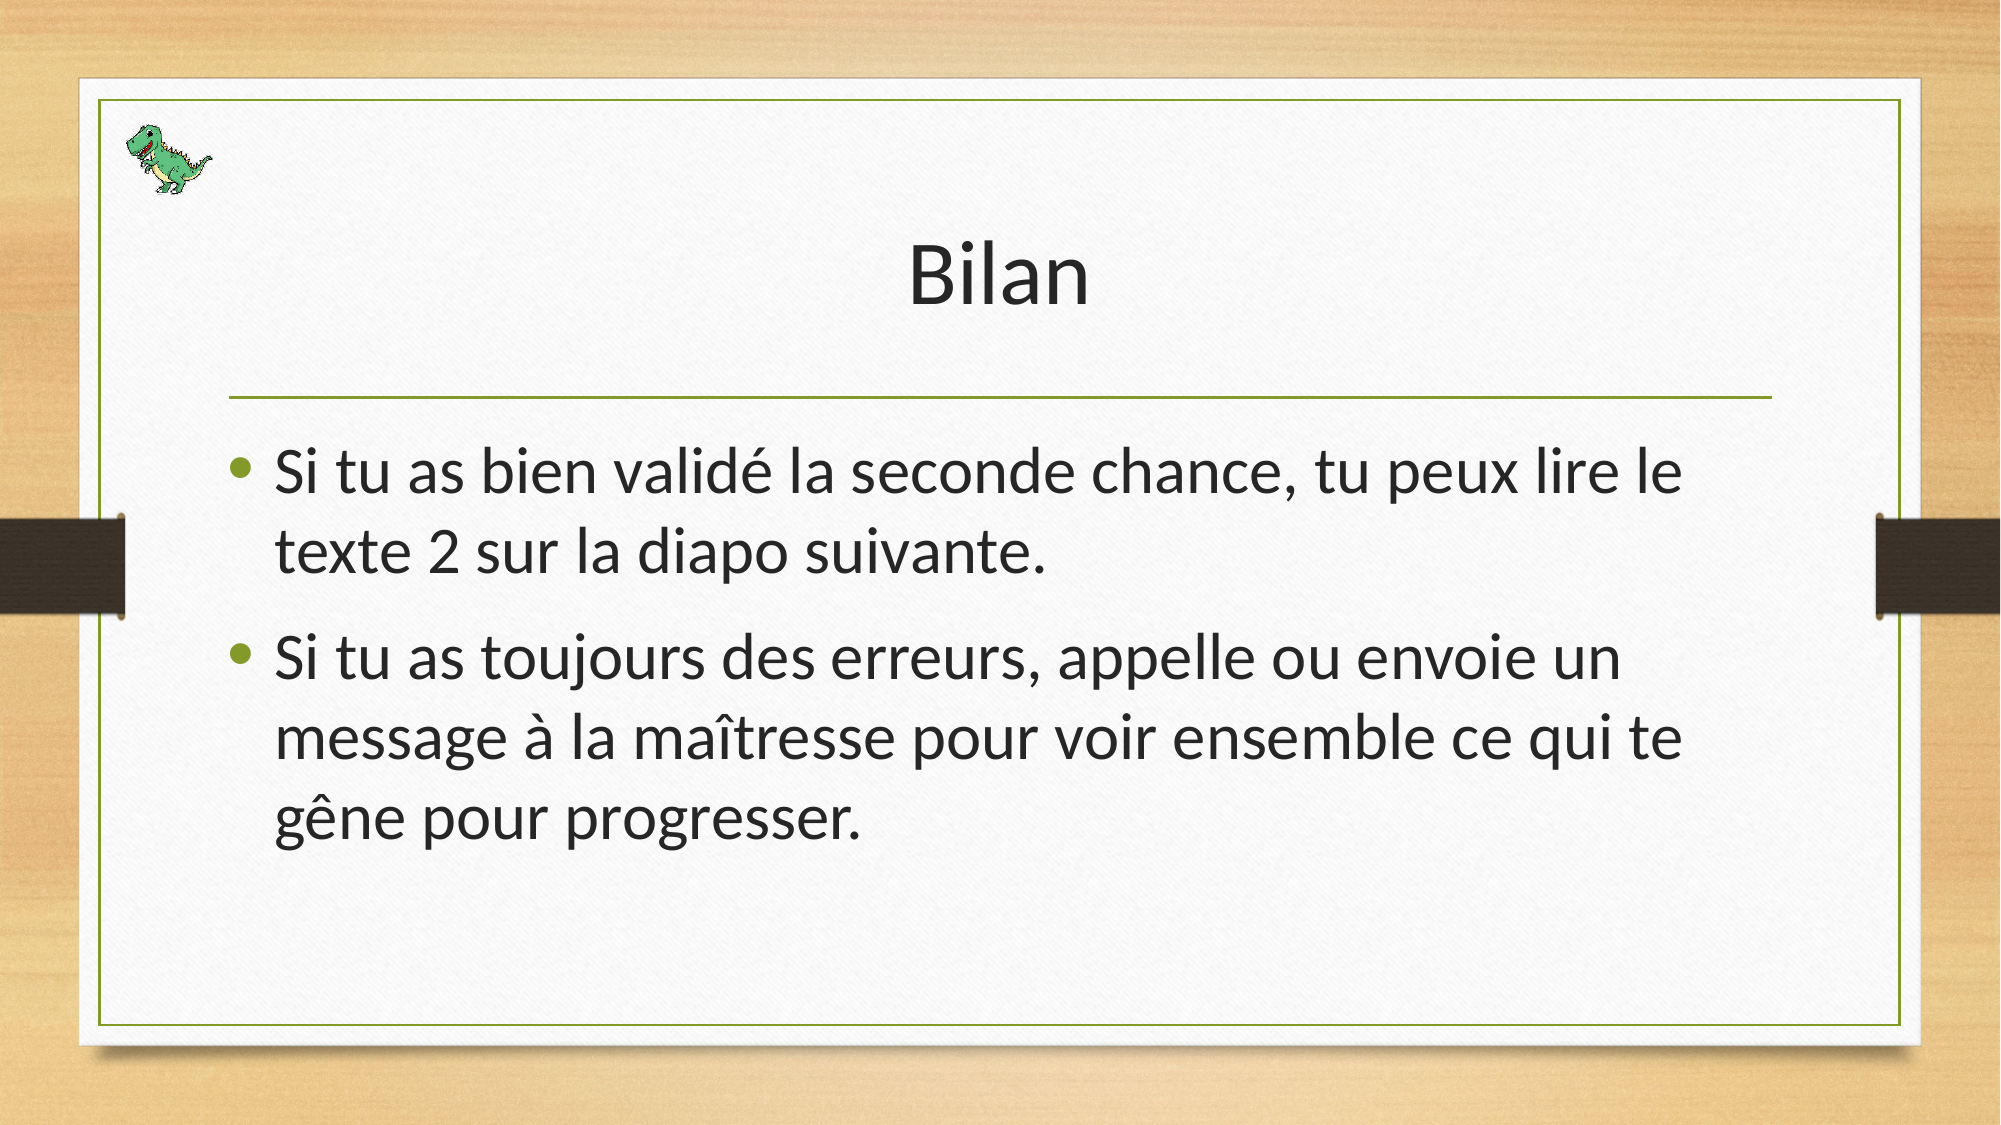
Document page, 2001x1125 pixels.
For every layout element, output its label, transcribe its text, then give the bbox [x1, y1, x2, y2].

picture [0, 0, 2001, 1125]
list Si tu as bien validé la seconde chance, tu peux lire le texte 2 sur la diapo suivante. Si tu as toujours des erreurs, appelle ou envoie un message à la maîtresse pour voir ensemble ce qui te gêne pour progresser. [212, 419, 1788, 964]
title Bilan [212, 161, 1788, 375]
